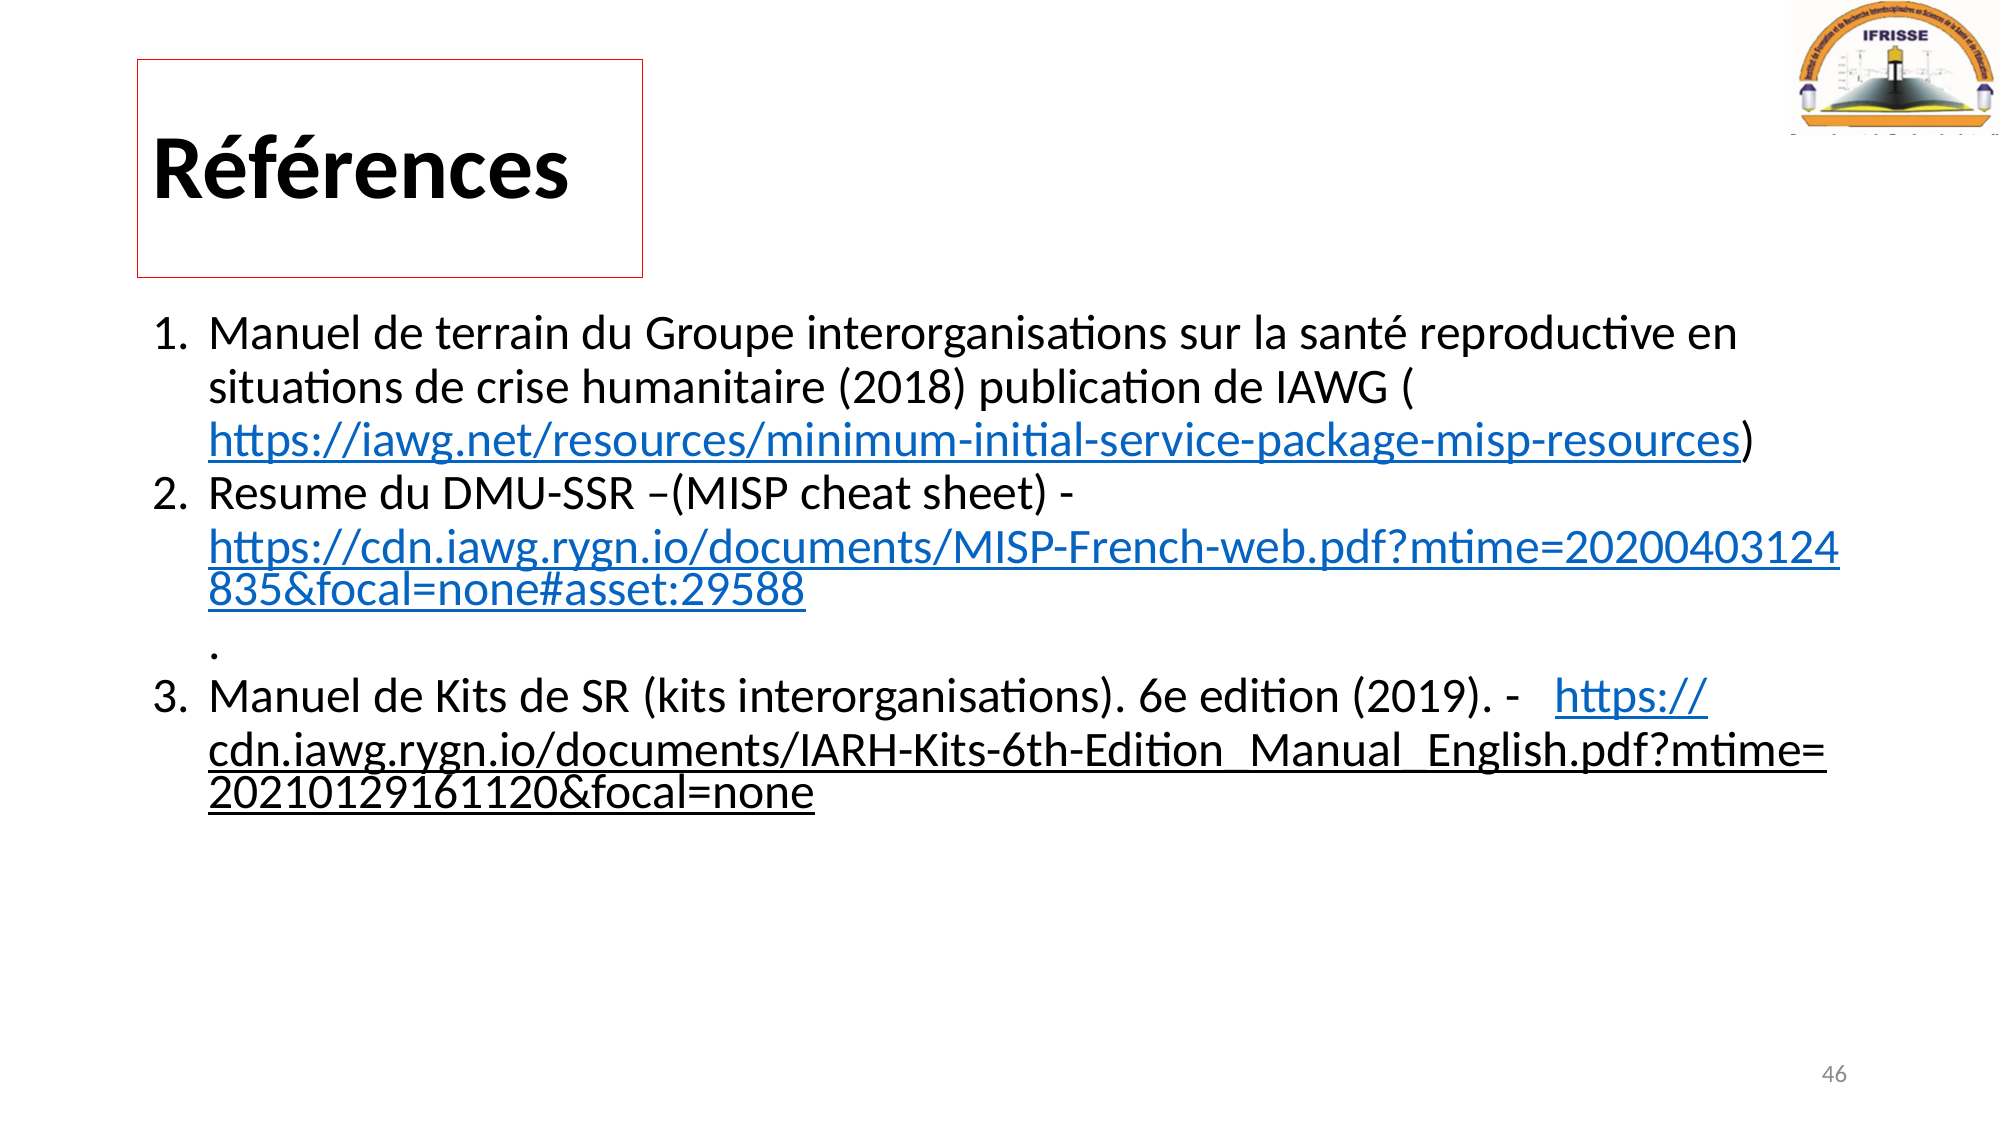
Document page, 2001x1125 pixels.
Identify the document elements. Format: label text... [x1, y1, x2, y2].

slide_number 46 [1412, 1042, 1863, 1103]
title Références [137, 59, 643, 278]
picture [1791, 0, 2000, 135]
list Manuel de terrain du Groupe interorganisations sur la santé reproductive en situations de crise humanitaire (2018) publication de IAWG (https://iawg.net/resources/minimum-initial-service-package-misp-resources) Resume du DMU-SSR –(MISP cheat sheet) - https://cdn.iawg.rygn.io/documents/MISP-French-web.pdf?mtime=20200403124835&focal=none#asset:29588. Manuel de Kits de SR (kits interorganisations). 6e edition (2019). - https://cdn.iawg.rygn.io/documents/IARH-Kits-6th-Edition_Manual_English.pdf?mtime=20210129161120&focal=none [137, 299, 1863, 851]
